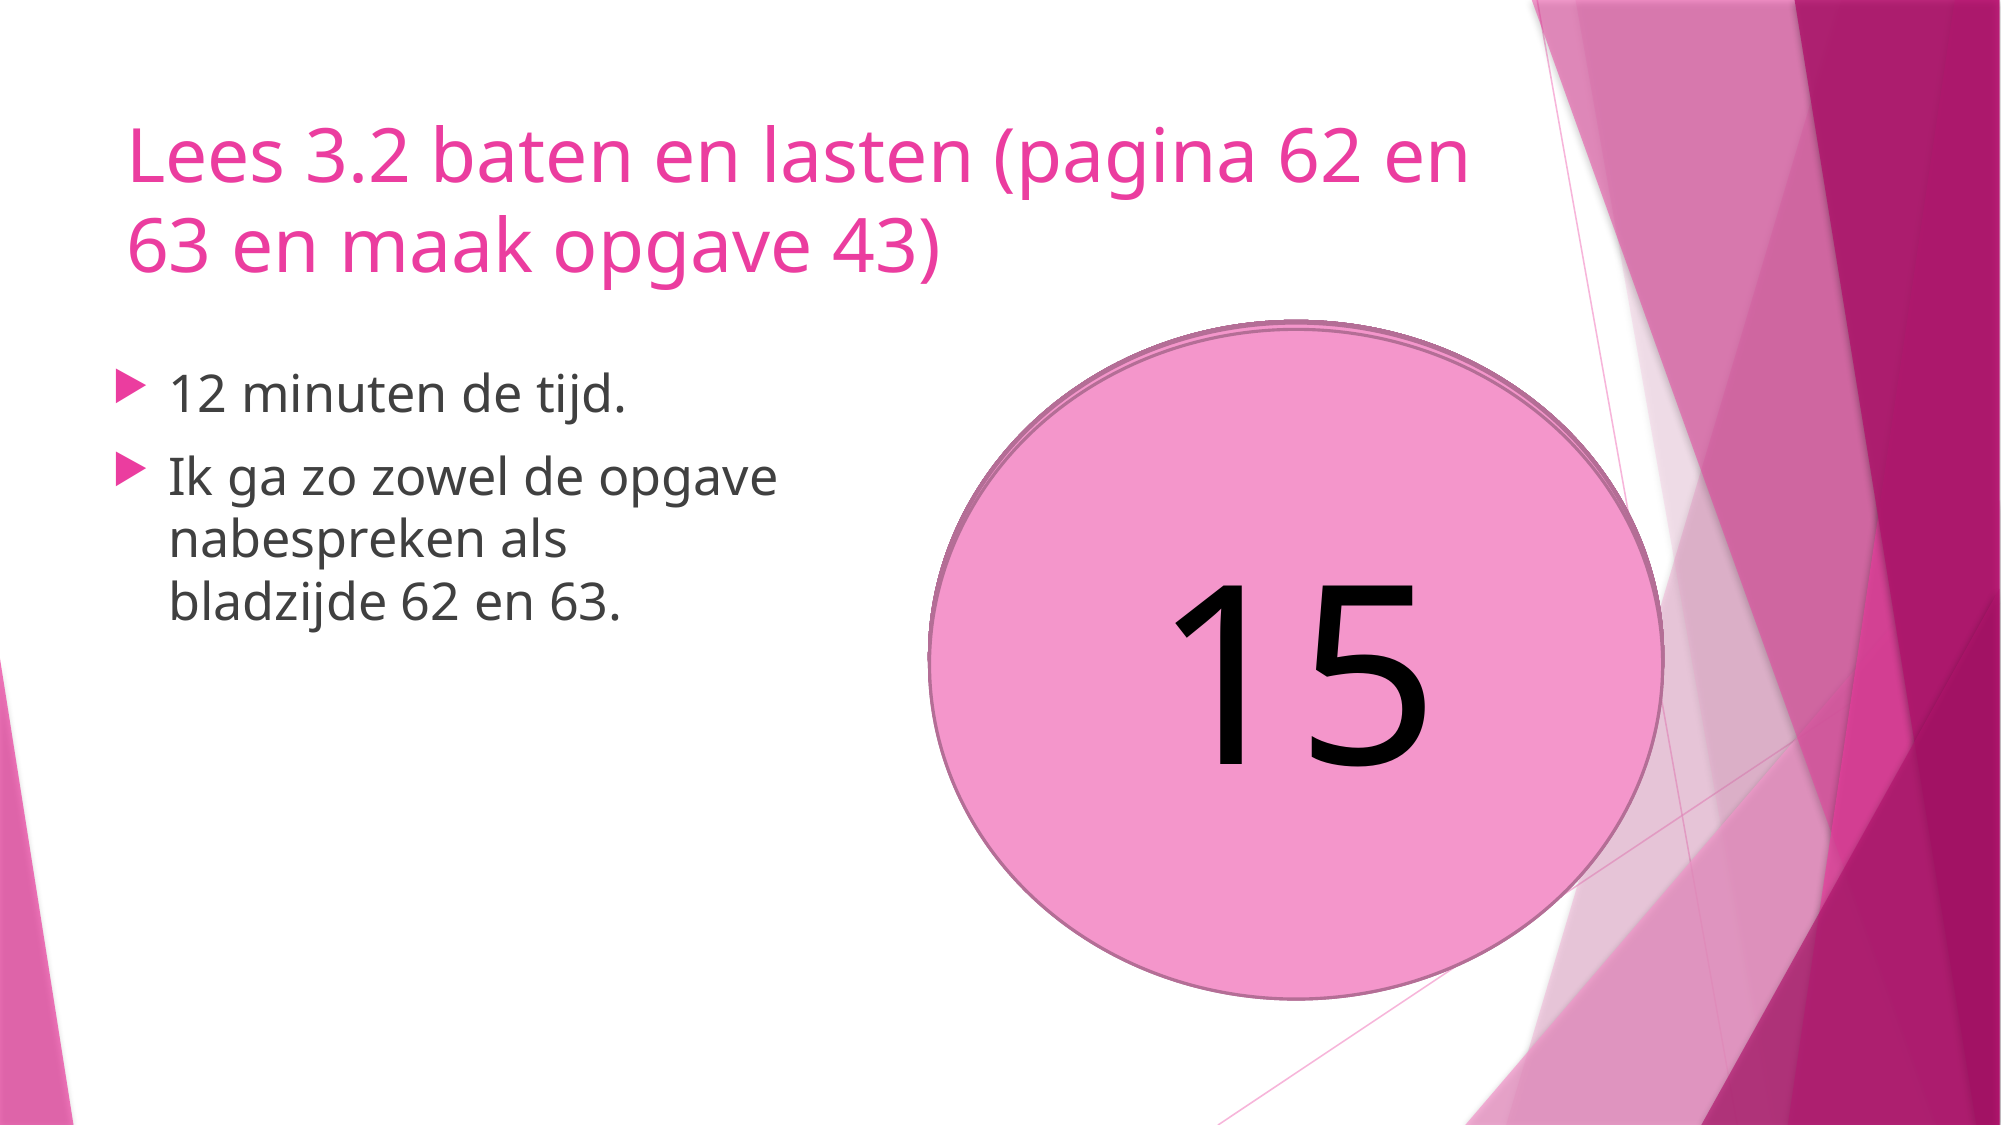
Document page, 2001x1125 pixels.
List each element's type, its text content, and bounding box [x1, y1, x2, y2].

text_box 14 [930, 321, 1662, 621]
text_box 15 [927, 327, 1665, 1001]
list 12 minuten de tijd. Ik ga zo zowel de opgave nabespreken als bladzijde 62 en 63. [97, 352, 817, 960]
title Lees 3.2 baten en lasten (pagina 62 en 63 en maak opgave 43) [111, 99, 1522, 317]
